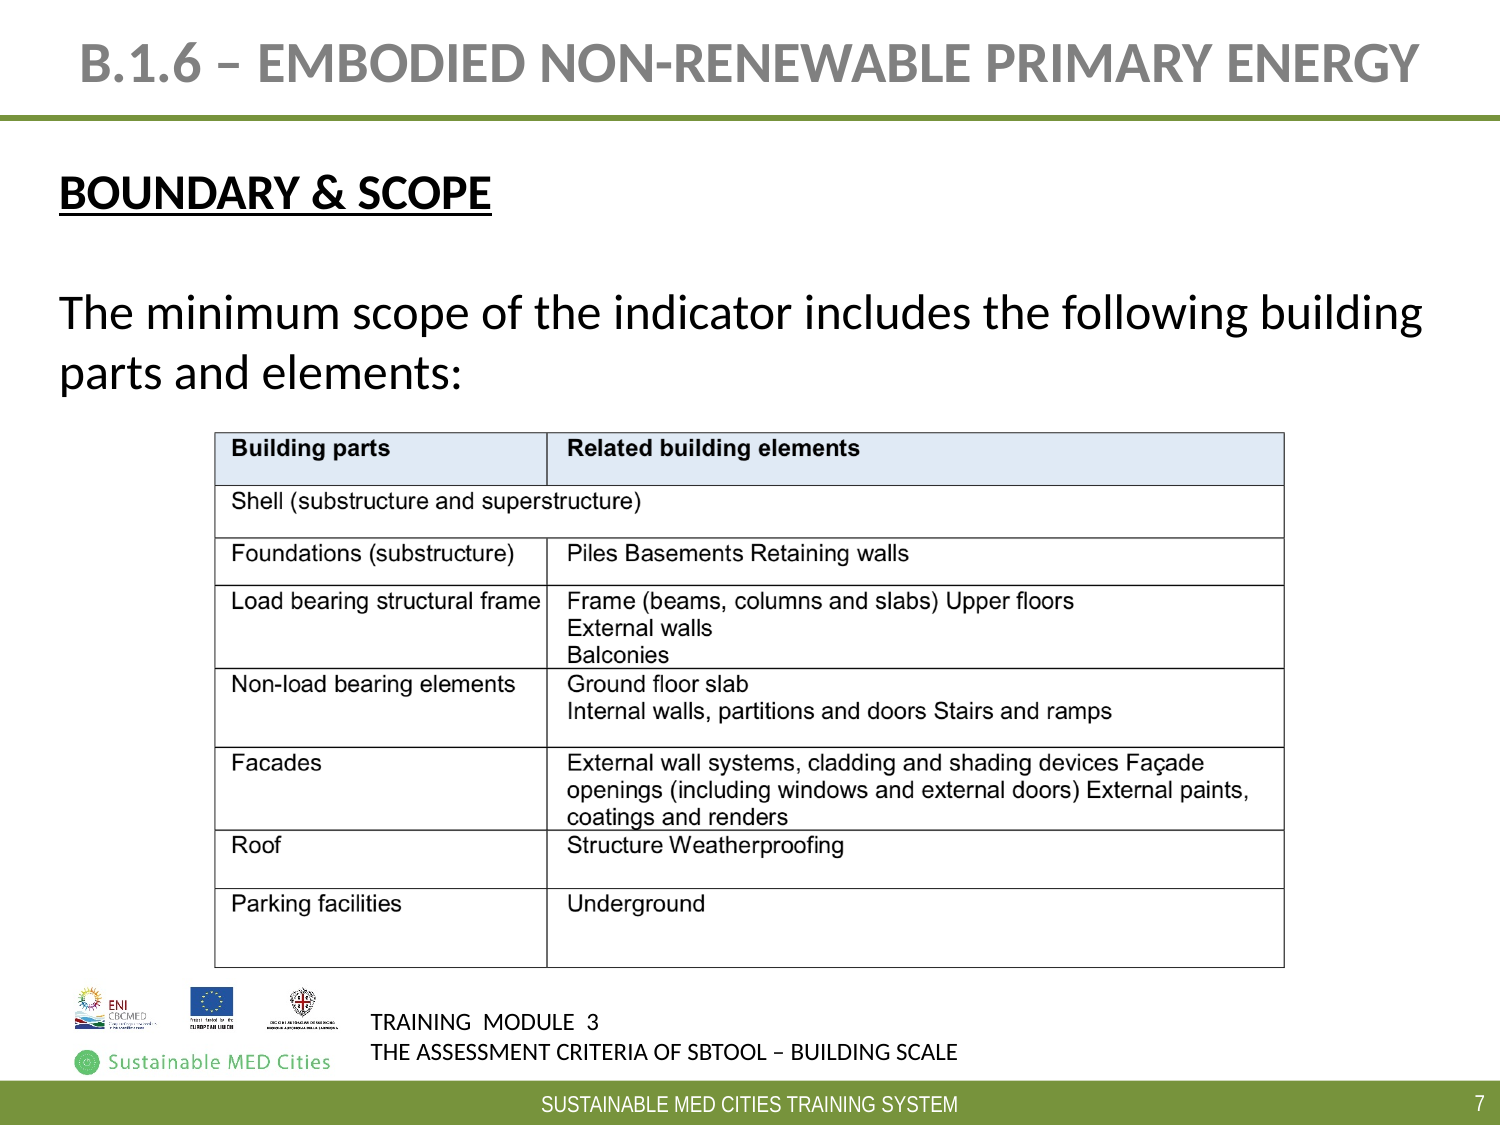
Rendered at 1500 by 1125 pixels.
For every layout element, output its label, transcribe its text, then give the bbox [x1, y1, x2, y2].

list BOUNDARY & SCOPE The minimum scope of the indicator includes the following building parts and elements: [43, 152, 1469, 944]
title B.1.6 – EMBODIED NON-RENEWABLE PRIMARY ENERGY [0, 0, 1500, 119]
picture [62, 423, 1293, 1080]
slide_number 7 [1149, 1079, 1500, 1125]
